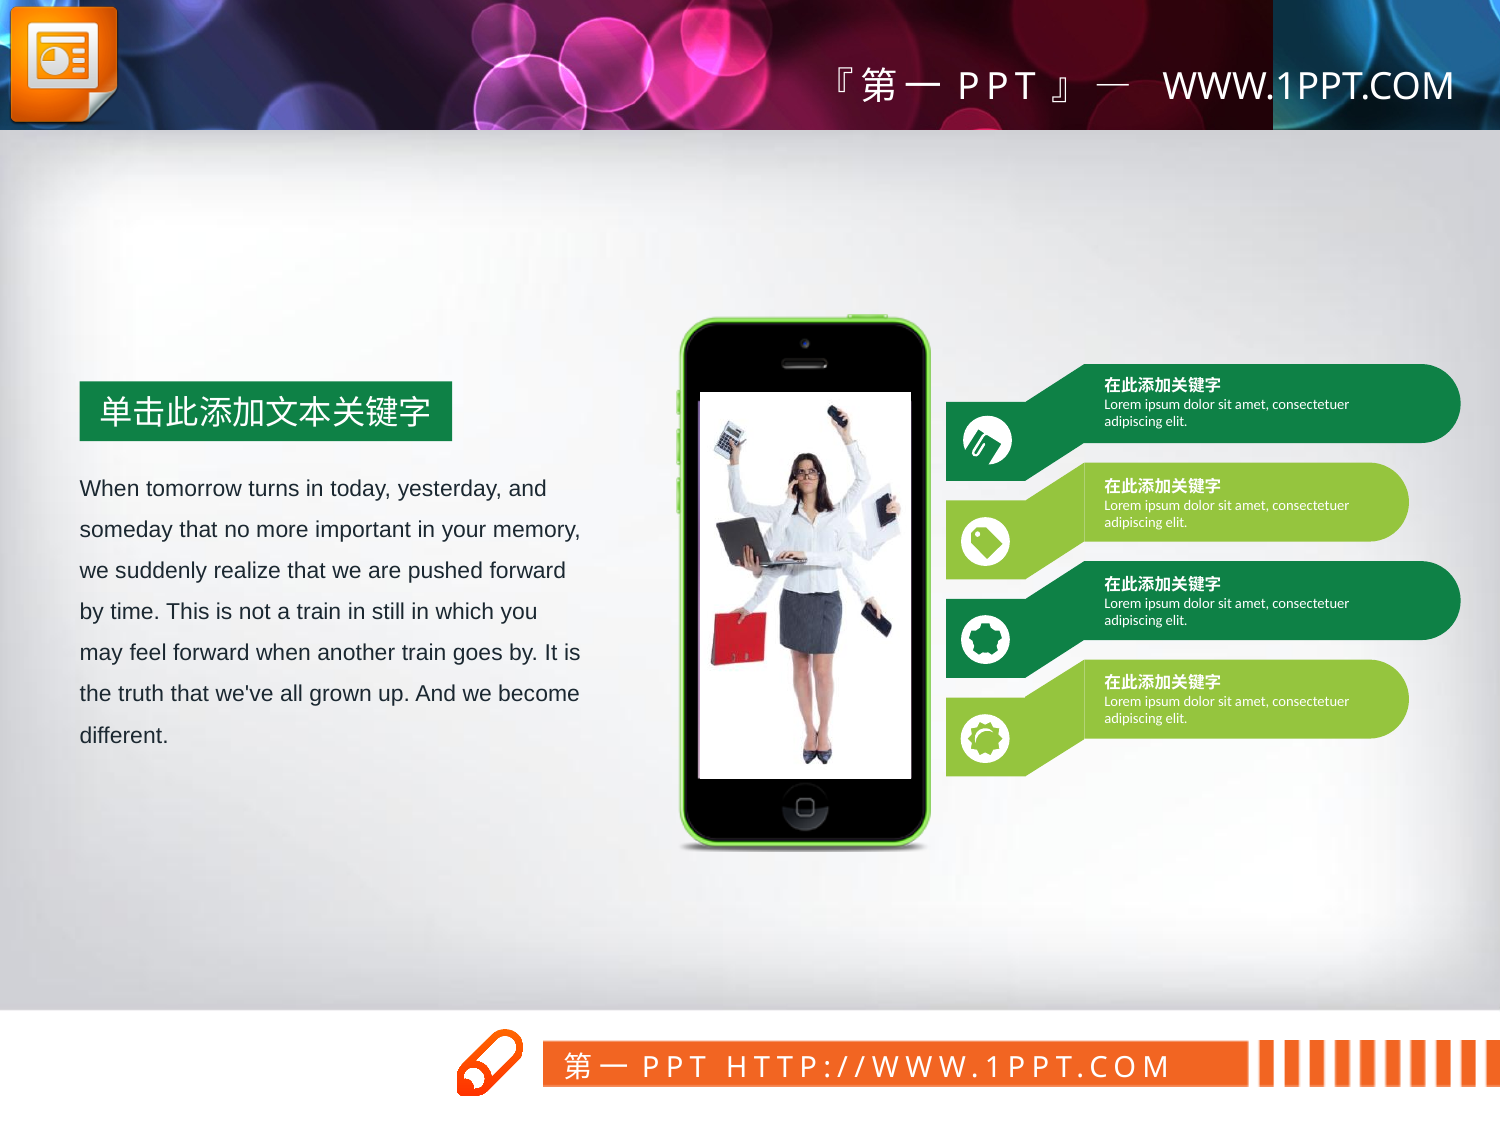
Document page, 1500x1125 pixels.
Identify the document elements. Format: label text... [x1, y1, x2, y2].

text_box [946, 401, 1025, 481]
text_box 在此添加关键字 Lorem ipsum dolor sit amet, consectetuer adipiscing elit. [1084, 465, 1380, 541]
text_box [1025, 364, 1085, 481]
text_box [960, 516, 1011, 567]
text_box [961, 615, 1010, 664]
text_box 在此添加关键字 Lorem ipsum dolor sit amet, consectetuer adipiscing elit. [1084, 563, 1380, 639]
text_box [946, 598, 1025, 678]
text_box [1085, 462, 1409, 541]
picture [0, 0, 1500, 1012]
text_box [963, 415, 1012, 465]
text_box [1025, 462, 1085, 580]
text_box 在此添加关键字 Lorem ipsum dolor sit amet, consectetuer adipiscing elit. [1084, 661, 1380, 737]
text_box When tomorrow turns in today, yesterday, and someday that no more important in your memory, we suddenly realize that we are pushed forward by time. This is not a train in still in which you may feel forward when another train goes by. It is the truth that we've all grown up. And we become different. [64, 452, 598, 755]
text_box 在此添加关键字 Lorem ipsum dolor sit amet, consectetuer adipiscing elit. [1084, 364, 1380, 440]
text_box [1025, 659, 1085, 777]
text_box 单击此添加文本关键字 [79, 381, 453, 442]
text_box [1085, 659, 1409, 739]
text_box [1084, 561, 1461, 641]
text_box [946, 500, 1025, 580]
picture [543, 1040, 1500, 1087]
text_box [1025, 561, 1085, 679]
text_box [1084, 364, 1461, 444]
text_box [946, 697, 1025, 777]
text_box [960, 713, 1010, 764]
